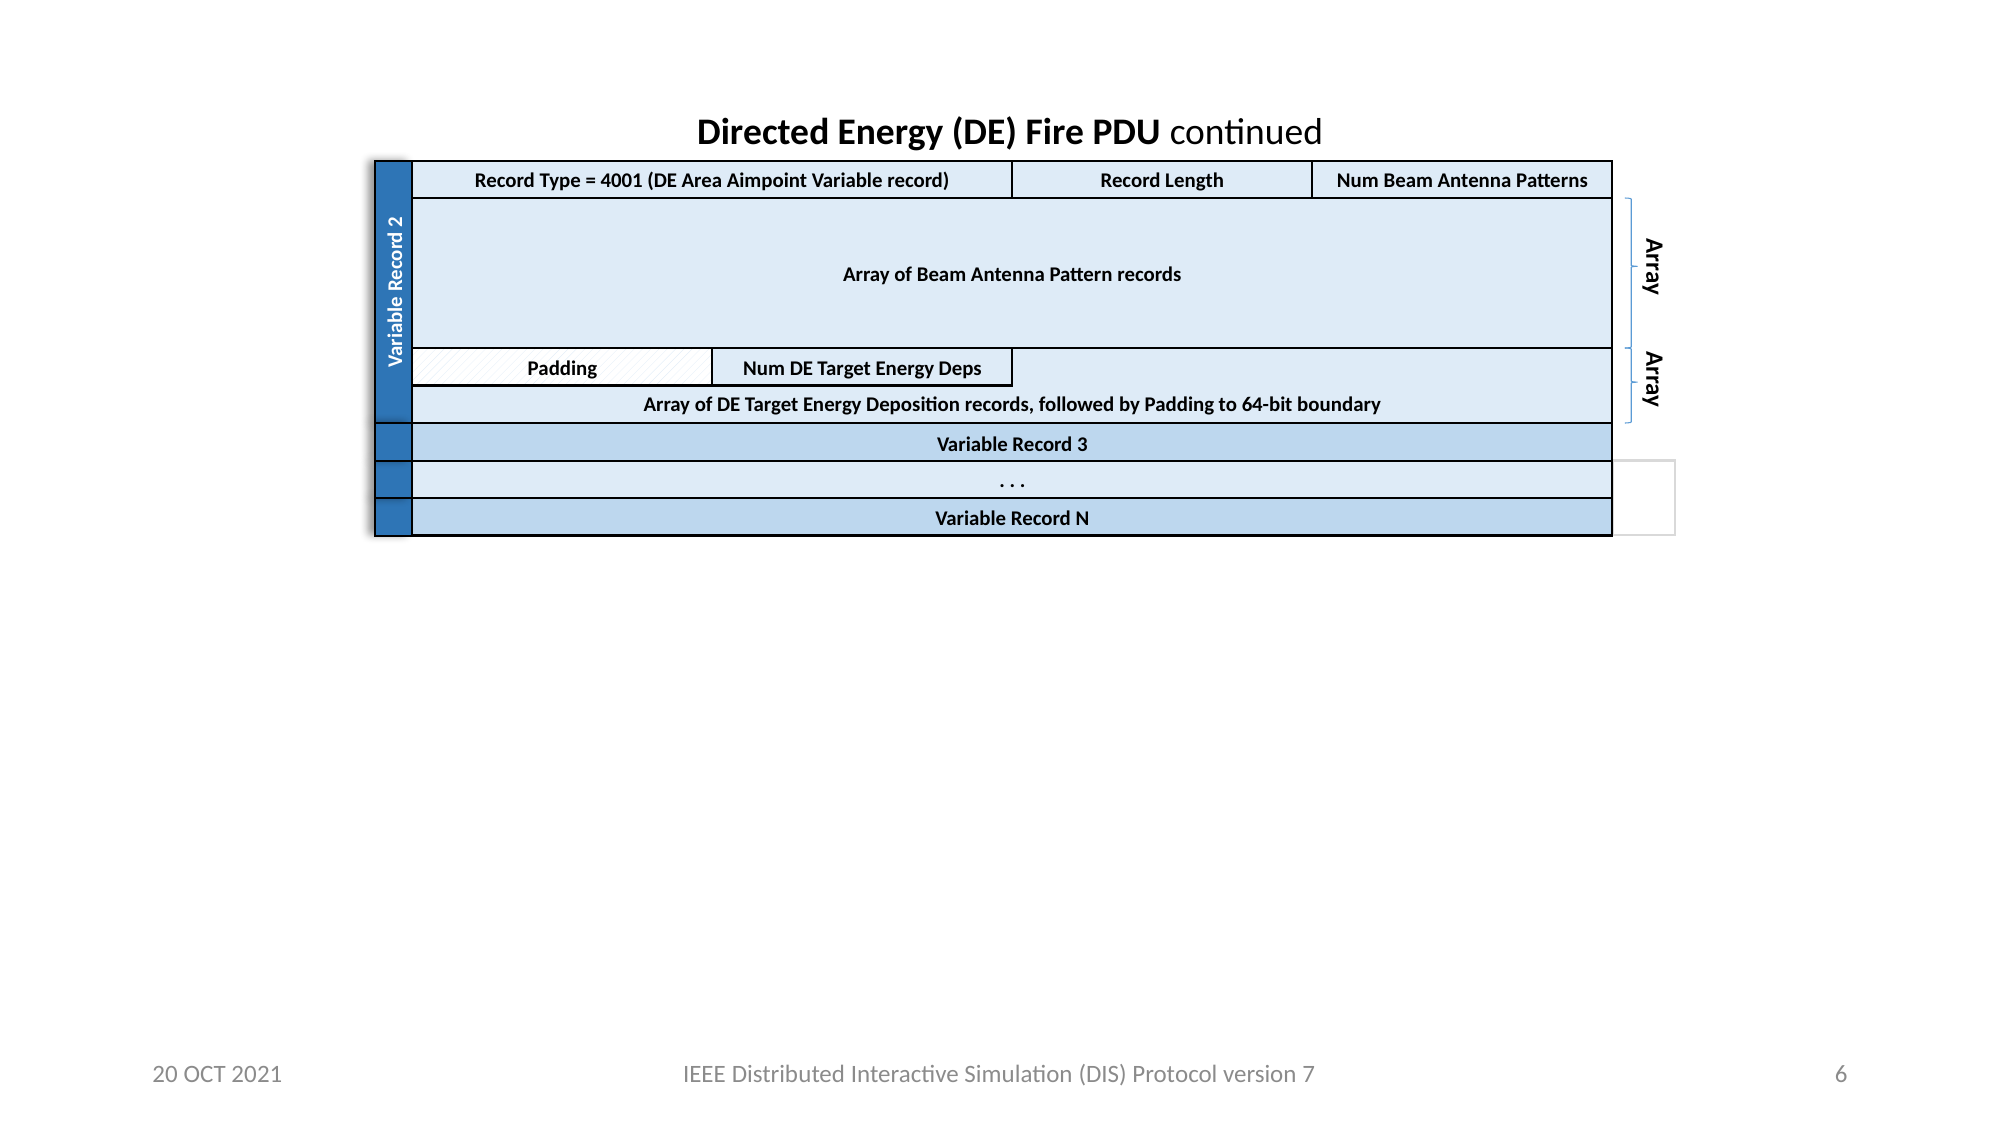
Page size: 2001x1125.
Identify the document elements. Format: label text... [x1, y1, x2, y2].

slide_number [137, 1042, 588, 1103]
text_box [1613, 459, 1676, 536]
footer IEEE Distributed Interactive Simulation (DIS) Protocol version 7 [662, 1042, 1338, 1103]
text_box Directed Energy (DE) Fire PDU continued [603, 99, 1417, 160]
text_box Array [1637, 335, 1676, 424]
text_box [374, 422, 413, 462]
text_box [1624, 197, 1638, 348]
text_box Variable Record 2 [374, 160, 413, 422]
text_box Array [1637, 222, 1676, 312]
text_box . . . [413, 460, 1613, 499]
text_box Variable Record 3 [413, 422, 1613, 460]
text_box Variable Record N [413, 499, 1613, 537]
text_box [374, 499, 413, 537]
text_box Padding [413, 347, 711, 387]
text_box Array of Beam Antenna Pattern records [413, 197, 1613, 349]
slide_number 6 [1412, 1042, 1863, 1103]
text_box Num Beam Antenna Patterns [1311, 160, 1613, 197]
text_box [1624, 347, 1638, 424]
text_box Record Type = 4001 (DE Area Aimpoint Variable record) [413, 160, 1011, 197]
text_box Record Length [1011, 160, 1311, 197]
text_box Num DE Target Energy Deps [711, 347, 1013, 387]
text_box Array of DE Target Energy Deposition records, followed by Padding to 64-bit boundary [413, 349, 1613, 422]
text_box [374, 462, 413, 499]
